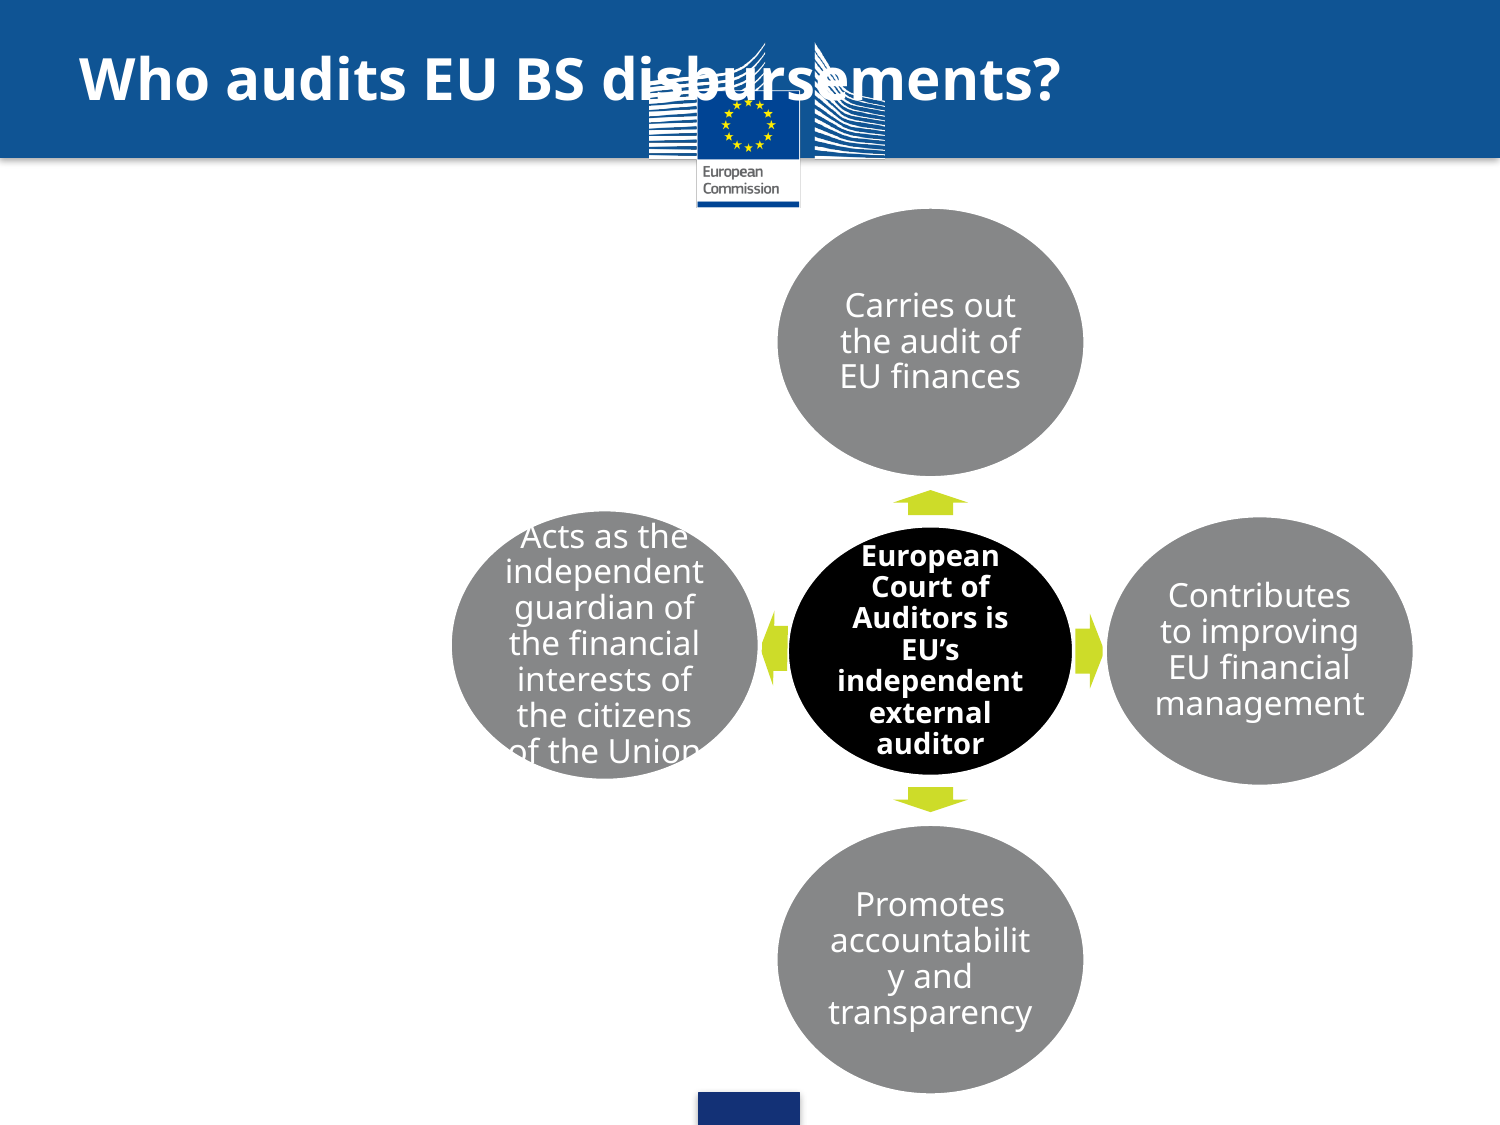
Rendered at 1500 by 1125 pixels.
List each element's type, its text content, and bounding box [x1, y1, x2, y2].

picture [649, 154, 885, 208]
title Who audits EU BS disbursements? [64, 0, 1415, 154]
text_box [445, 231, 1415, 1071]
